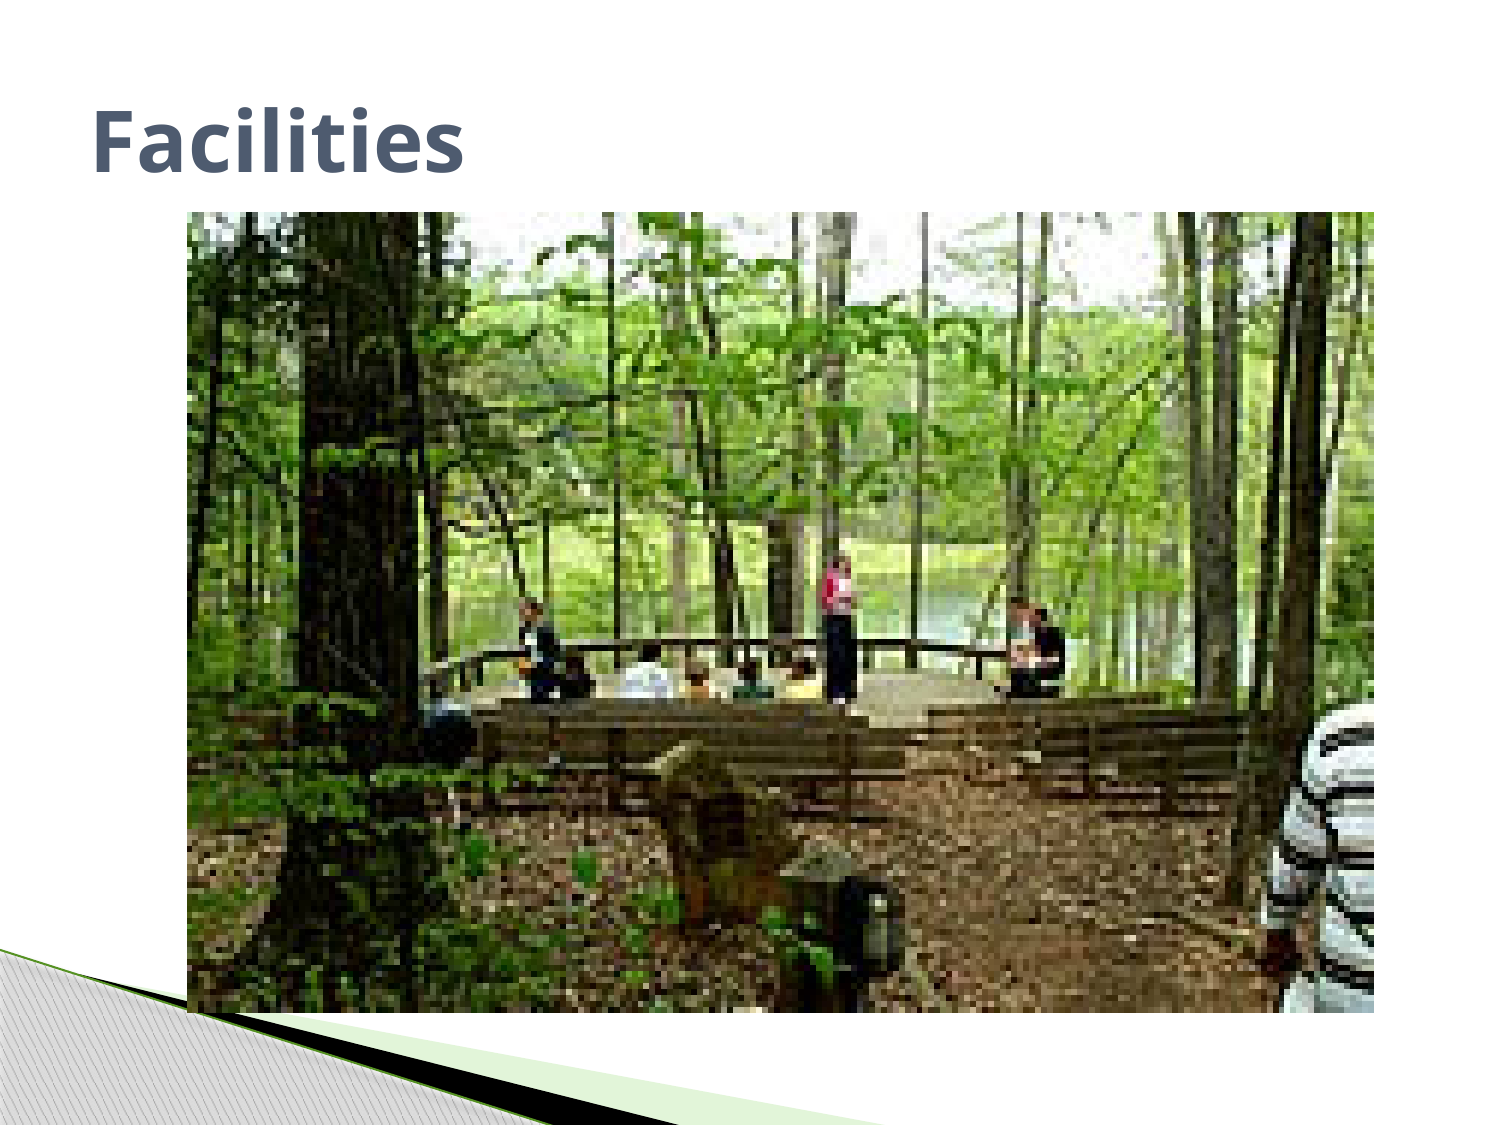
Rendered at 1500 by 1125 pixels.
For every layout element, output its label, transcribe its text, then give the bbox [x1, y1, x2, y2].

picture [187, 212, 1374, 1014]
title Facilities [75, 45, 1425, 233]
